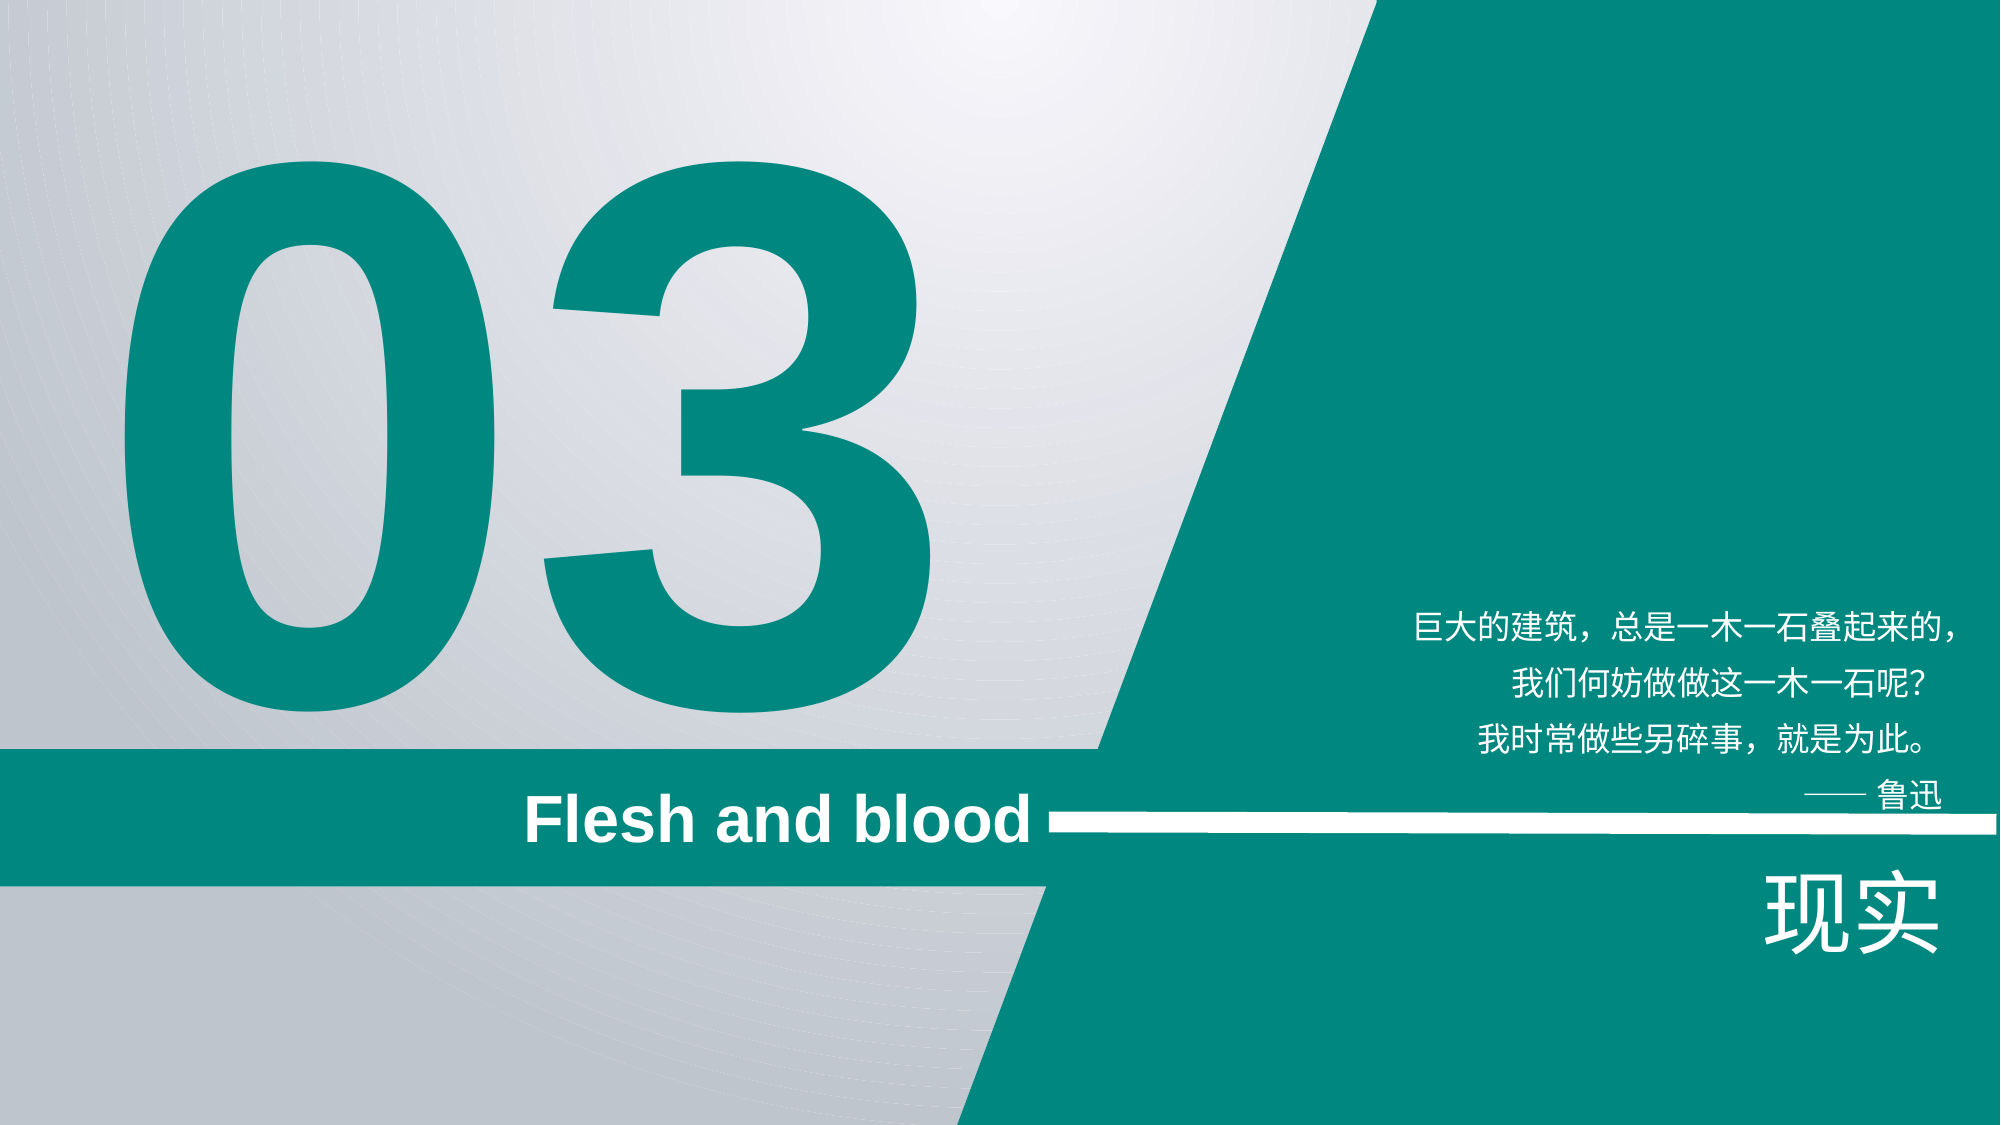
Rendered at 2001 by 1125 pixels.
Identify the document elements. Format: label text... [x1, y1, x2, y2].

text_box Flesh and blood [489, 768, 1050, 864]
text_box 巨大的建筑，总是一木一石叠起来的， 我们何妨做做这一木一石呢？ 我时常做些另碎事，就是为此。 ——鲁迅 [1368, 825, 1958, 878]
text_box 03 [79, 0, 974, 748]
text_box 巨大的建筑，总是一木一石叠起来的， 我们何妨做做这一木一石呢？ 我时常做些另碎事，就是为此。 ——鲁迅 [1368, 583, 1958, 821]
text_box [1048, 821, 1997, 825]
text_box [0, 0, 2000, 1125]
text_box 现实 [1746, 848, 2000, 974]
